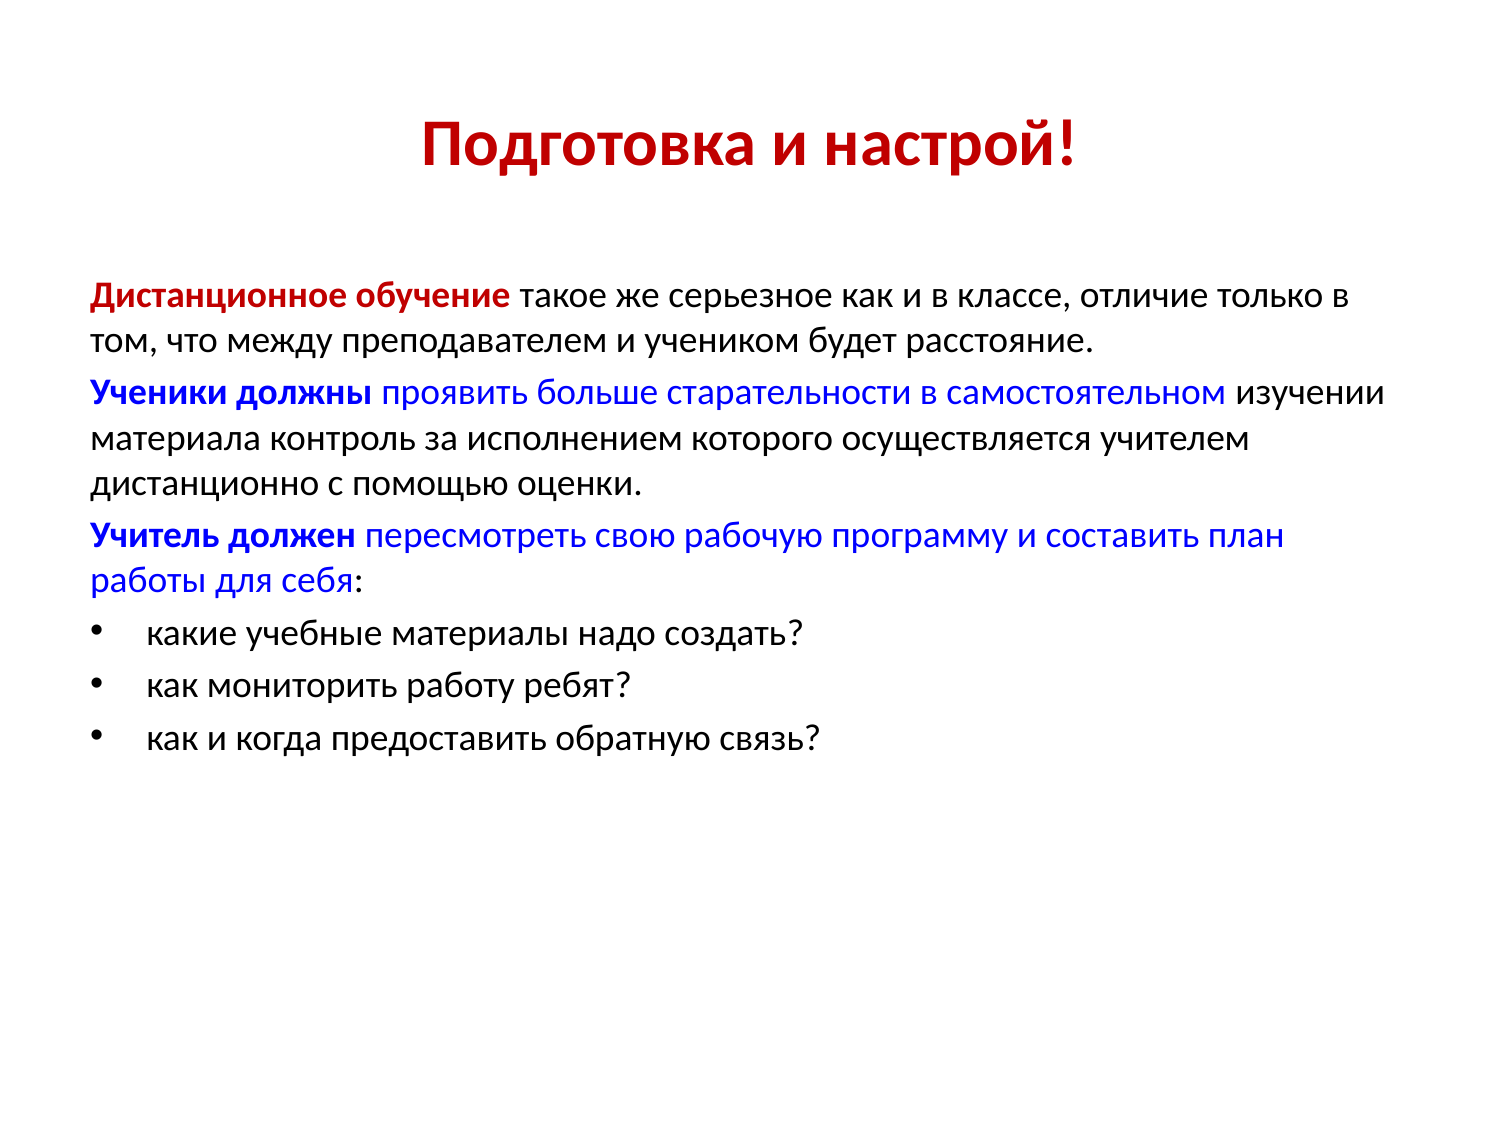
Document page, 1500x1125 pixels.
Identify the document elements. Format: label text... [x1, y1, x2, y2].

title Подготовка и настрой! [75, 45, 1425, 233]
list Дистанционное обучение такое же серьезное как и в классе, отличие только в том, что между преподавателем и учеником будет расстояние. Ученики должны проявить больше старательности в самостоятельном изучении материала контроль за исполнением которого осуществляется учителем дистанционно с помощью оценки. Учитель должен пересмотреть свою рабочую программу и составить план работы для себя: какие учебные материалы надо создать? как мониторить работу ребят? как и когда предоставить обратную связь? [75, 262, 1424, 976]
